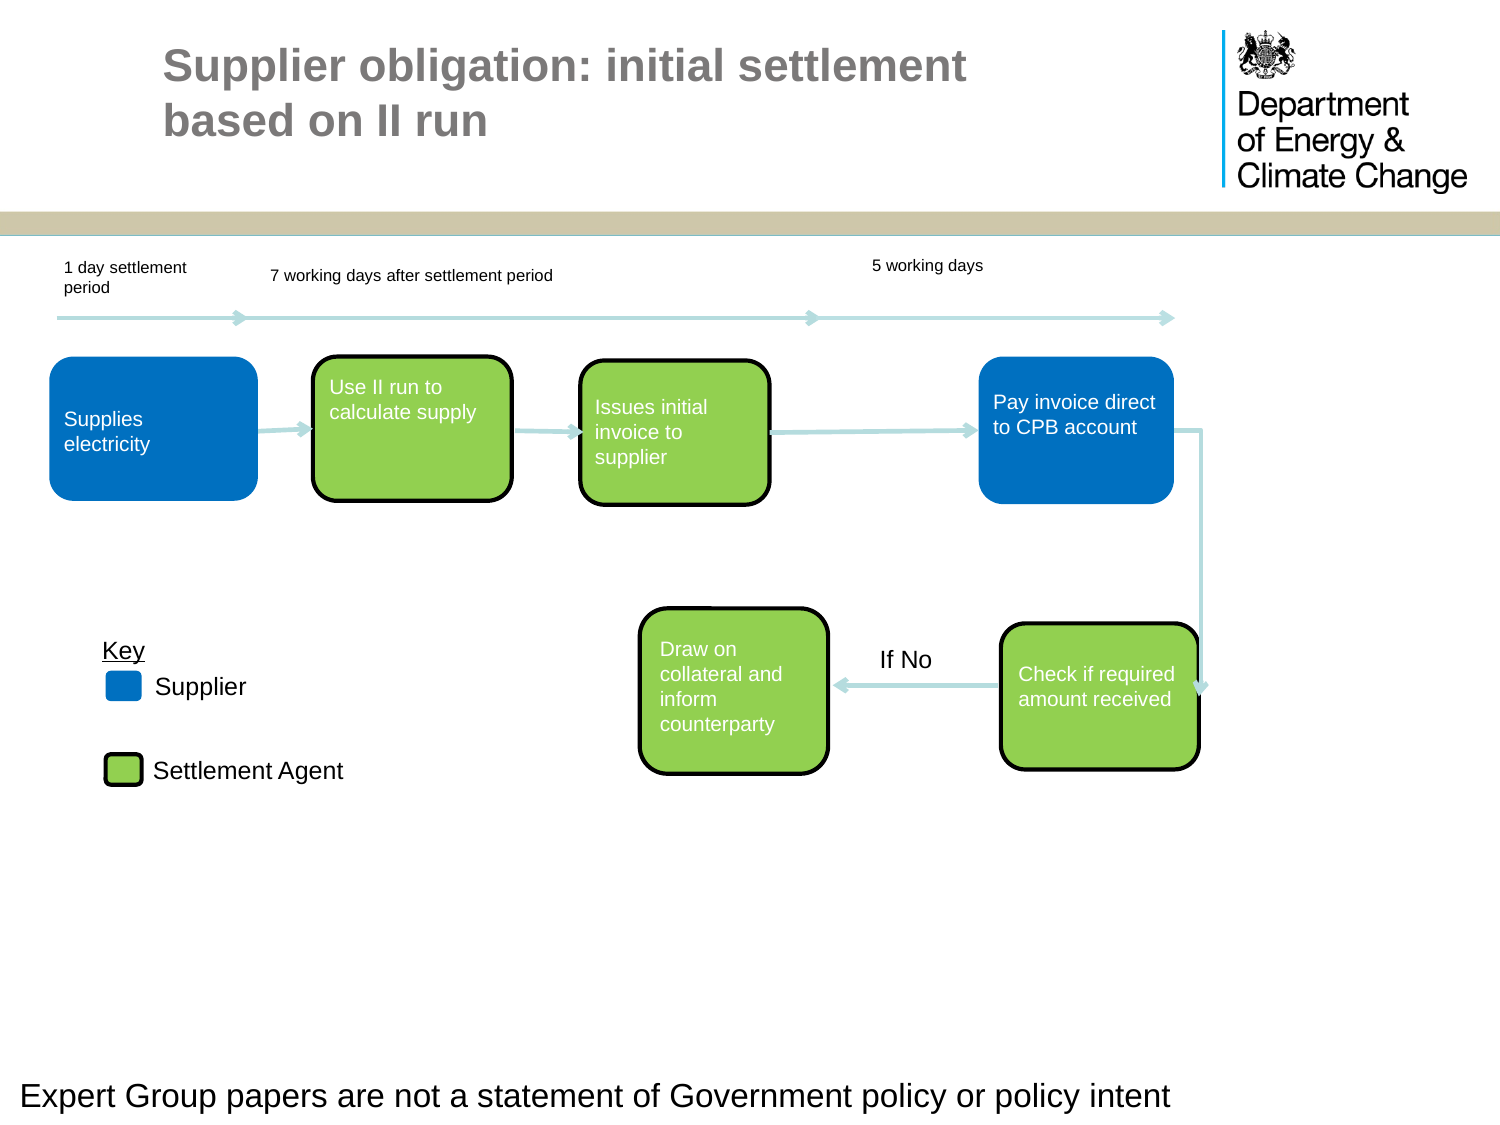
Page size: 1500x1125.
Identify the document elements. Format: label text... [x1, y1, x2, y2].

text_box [1173, 430, 1200, 697]
text_box [310, 354, 514, 503]
text_box [976, 354, 1177, 429]
picture [0, 208, 1500, 236]
text_box [637, 606, 831, 776]
title Supplier obligation: initial settlement based on II run [147, 27, 1034, 112]
text_box 1 day settlement period [49, 249, 245, 305]
text_box Check if required amount received [1003, 653, 1199, 718]
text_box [257, 428, 314, 432]
text_box Expert Group papers are not a statement of Government policy or policy intent [4, 1067, 1500, 1122]
text_box [47, 354, 260, 503]
text_box Pay invoice direct to CPB account [978, 381, 1174, 447]
text_box Supplies electricity [49, 398, 245, 464]
text_box 5 working days [857, 247, 1100, 283]
text_box Draw on collateral and inform counterparty [645, 627, 833, 743]
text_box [90, 626, 354, 793]
text_box Use II run to calculate supply [314, 366, 507, 431]
text_box [578, 440, 772, 507]
text_box Issues initial invoice to supplier [580, 386, 770, 476]
picture [1222, 30, 1467, 194]
text_box [998, 621, 1201, 772]
text_box [578, 358, 772, 428]
text_box 7 working days after settlement period [255, 257, 831, 293]
text_box [976, 440, 1168, 507]
text_box If No [864, 636, 984, 682]
